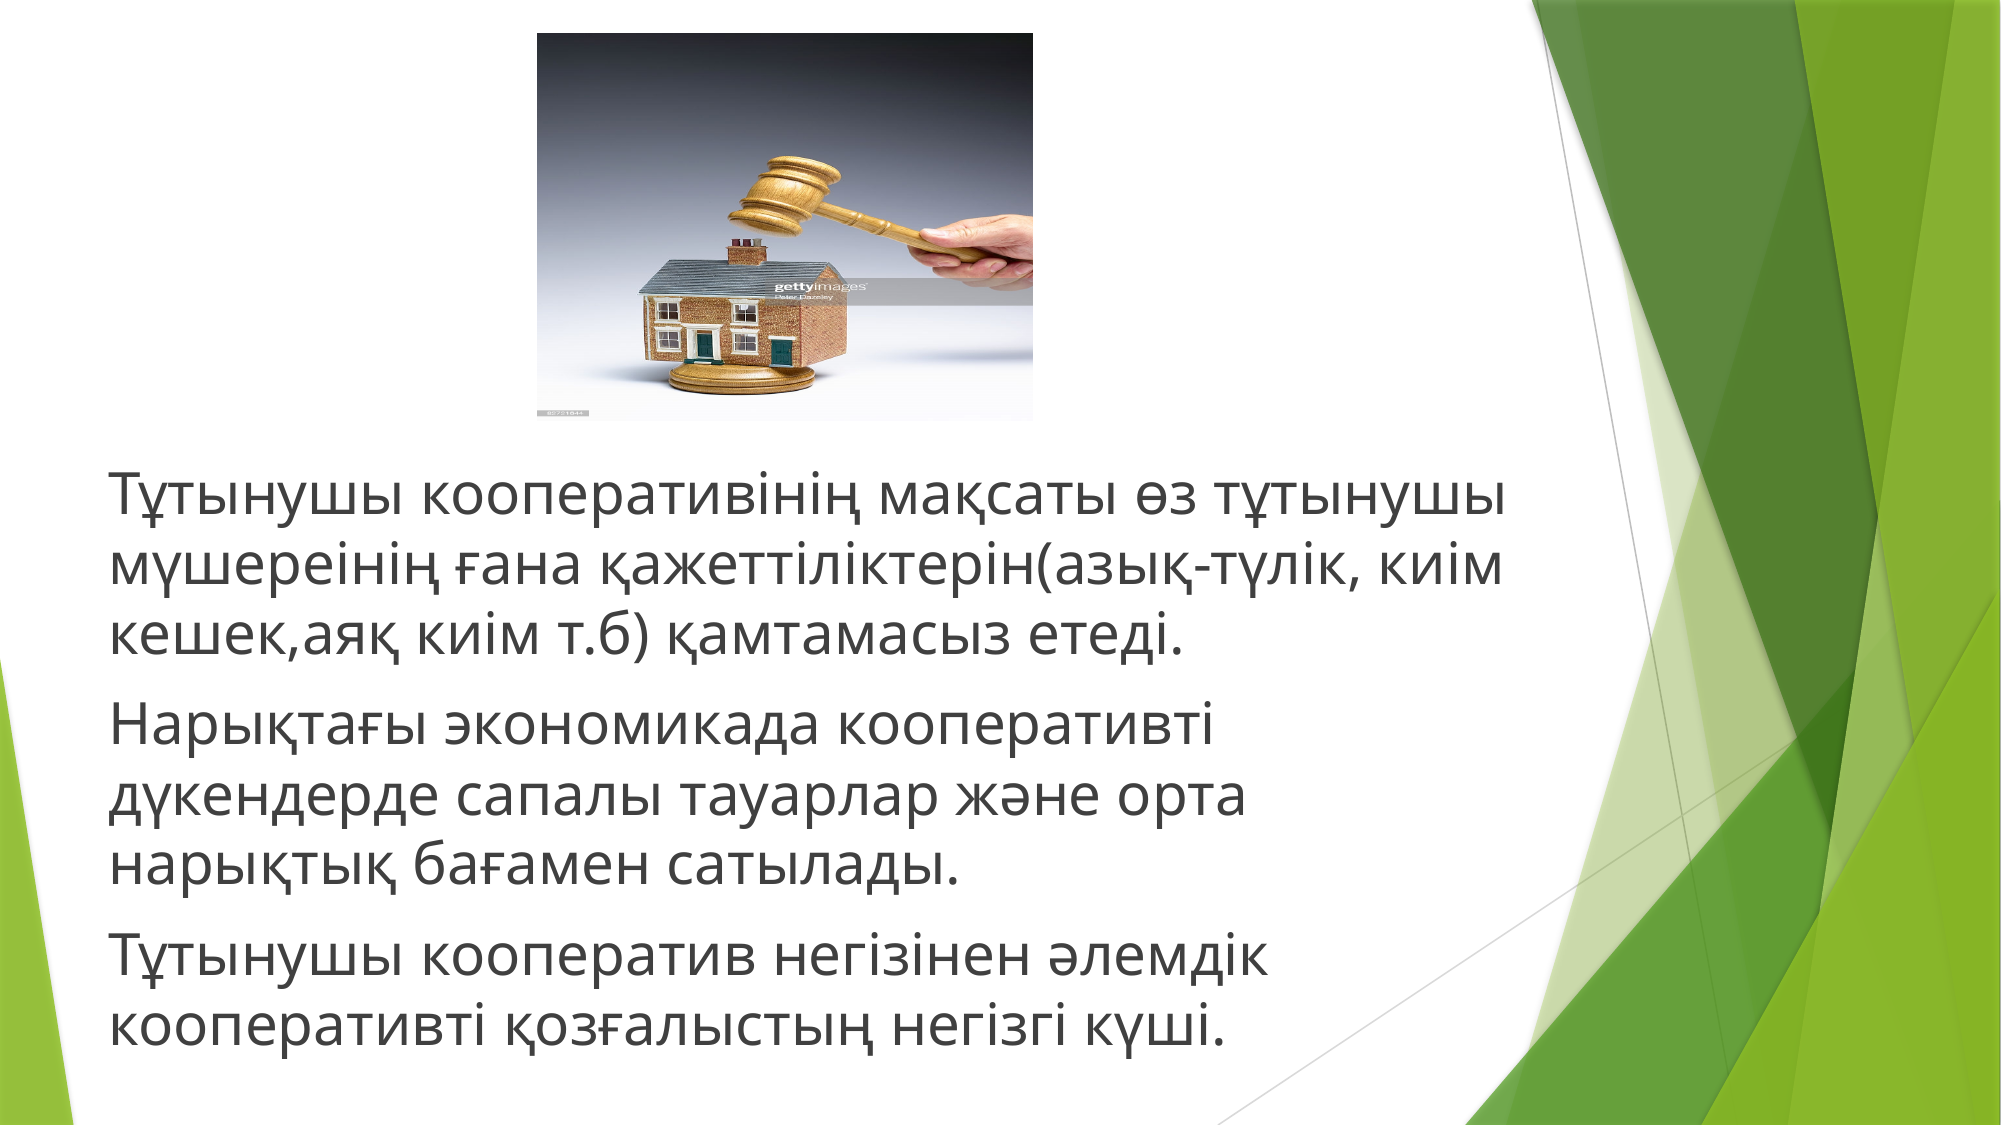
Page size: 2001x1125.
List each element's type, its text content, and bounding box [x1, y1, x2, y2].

list Тұтынушы кооперативінің мақсаты өз тұтынушы мүшереінің ғана қажеттіліктерін(азық-түлік, киім кешек,аяқ киім т.б) қамтамасыз етеді. Нарықтағы экономикада кооперативті дүкендерде сапалы тауарлар және орта нарықтық бағамен сатылады. Тұтынушы кооператив негізінен әлемдік кооперативті қозғалыстың негізгі күші. [93, 448, 1541, 1125]
picture [536, 33, 1033, 422]
